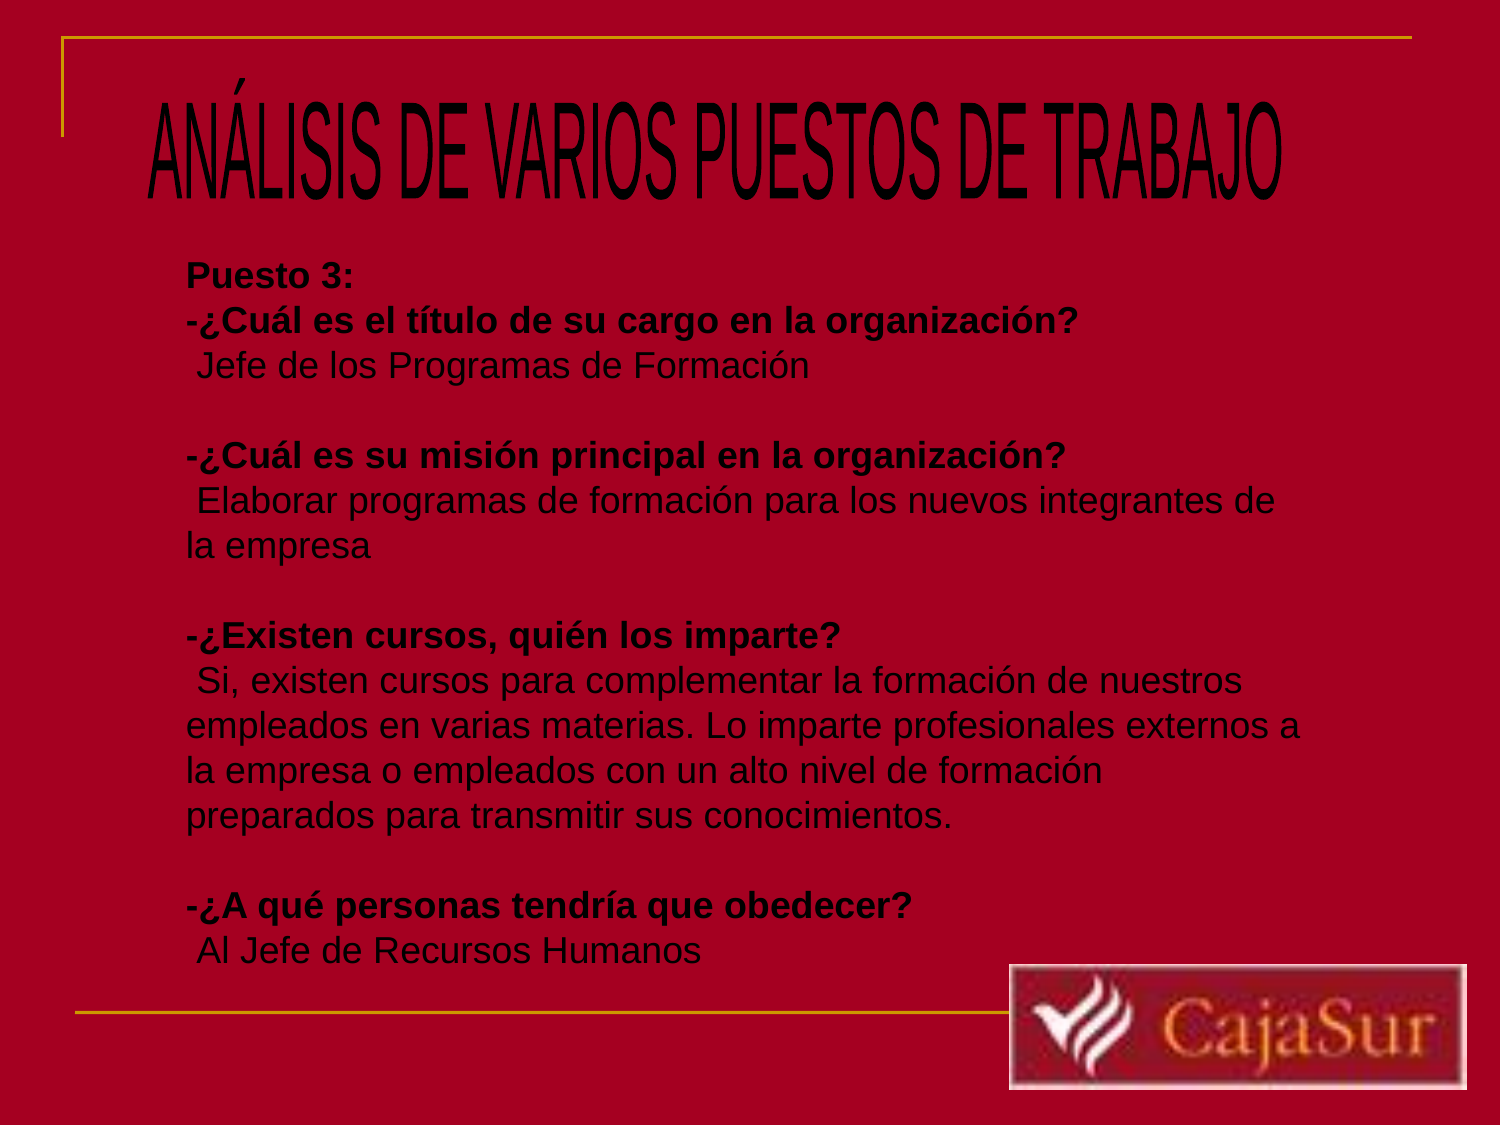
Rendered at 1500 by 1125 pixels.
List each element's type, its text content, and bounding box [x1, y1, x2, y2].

text_box Puesto 3: -¿Cuál es el título de su cargo en la organización? Jefe de los Programas de Formación -¿Cuál es su misión principal en la organización? Elaborar programas de formación para los nuevos integrantes de la empresa -¿Existen cursos, quién los imparte? Si, existen cursos para complementar la formación de nuestros empleados en varias materias. Lo imparte profesionales externos a la empresa o empleados con un alto nivel de formación preparados para transmitir sus conocimientos. -¿A qué personas tendría que obedecer? Al Jefe de Recursos Humanos [171, 243, 1317, 1042]
picture [1009, 963, 1467, 1091]
